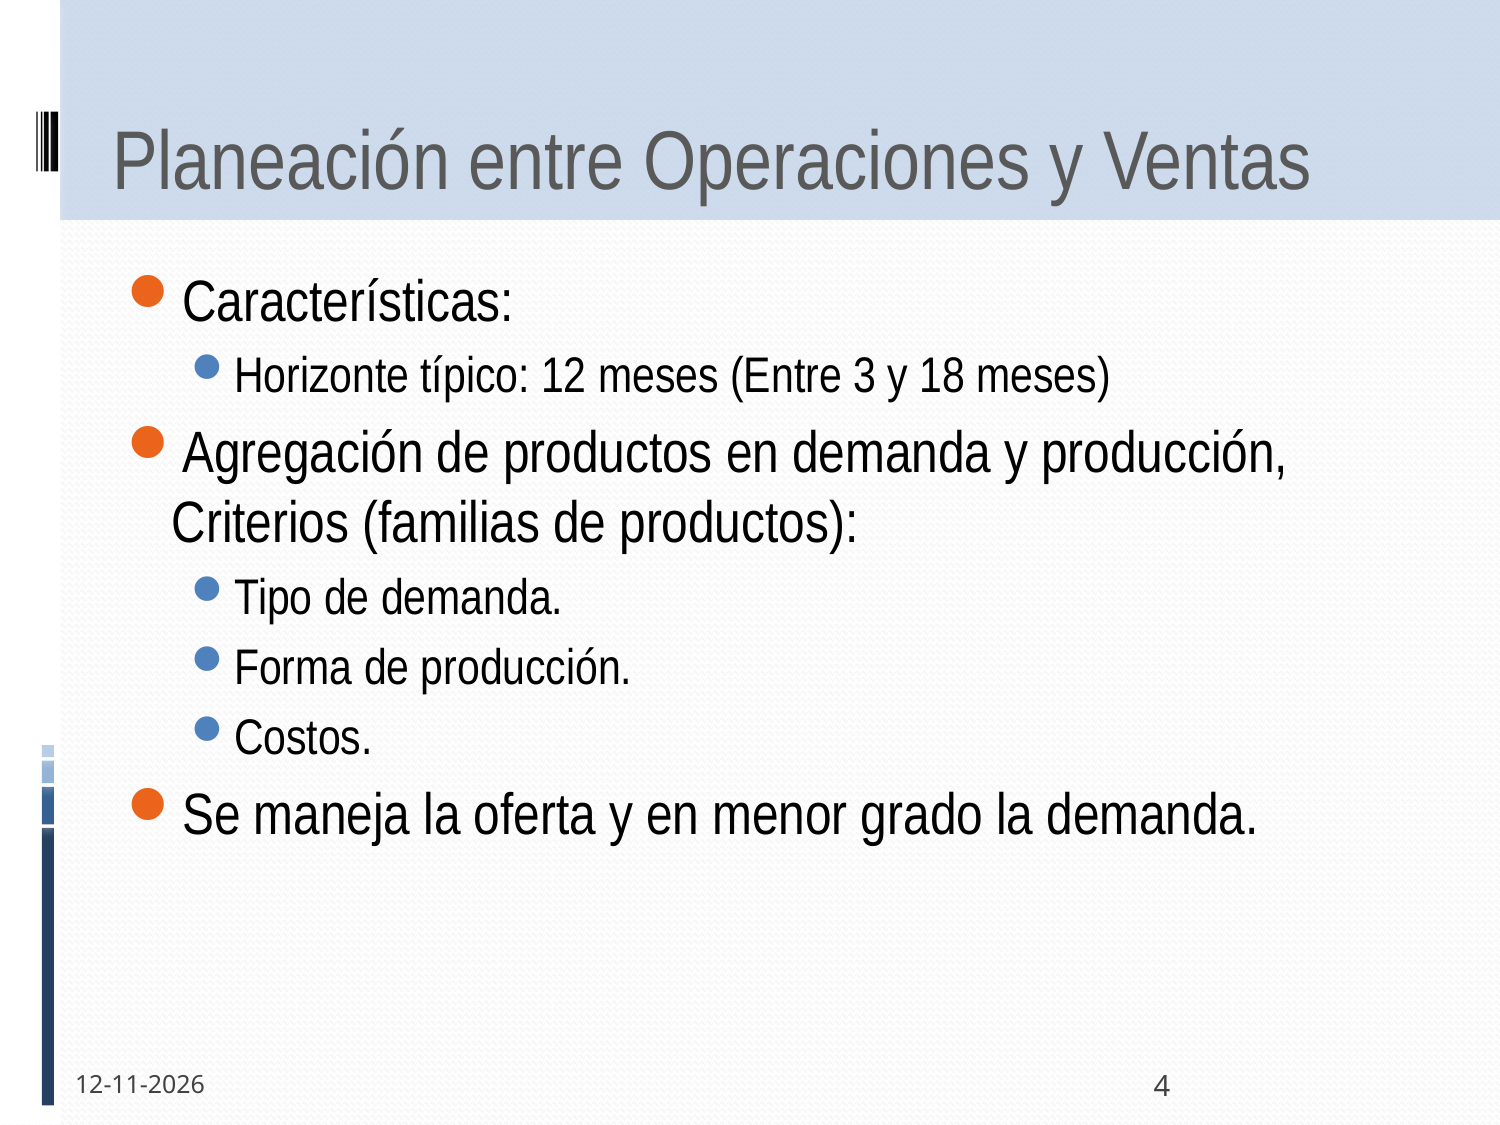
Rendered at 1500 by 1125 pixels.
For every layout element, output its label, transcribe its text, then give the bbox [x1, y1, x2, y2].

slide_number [75, 1042, 243, 1103]
list Características: Horizonte típico: 12 meses (Entre 3 y 18 meses) Agregación de productos en demanda y producción, Criterios (familias de productos): Tipo de demanda. Forma de producción. Costos. Se maneja la oferta y en menor grado la demanda. [111, 255, 1436, 1038]
slide_number 4 [1045, 1046, 1171, 1107]
title Planeación entre Operaciones y Ventas [111, 18, 1436, 207]
